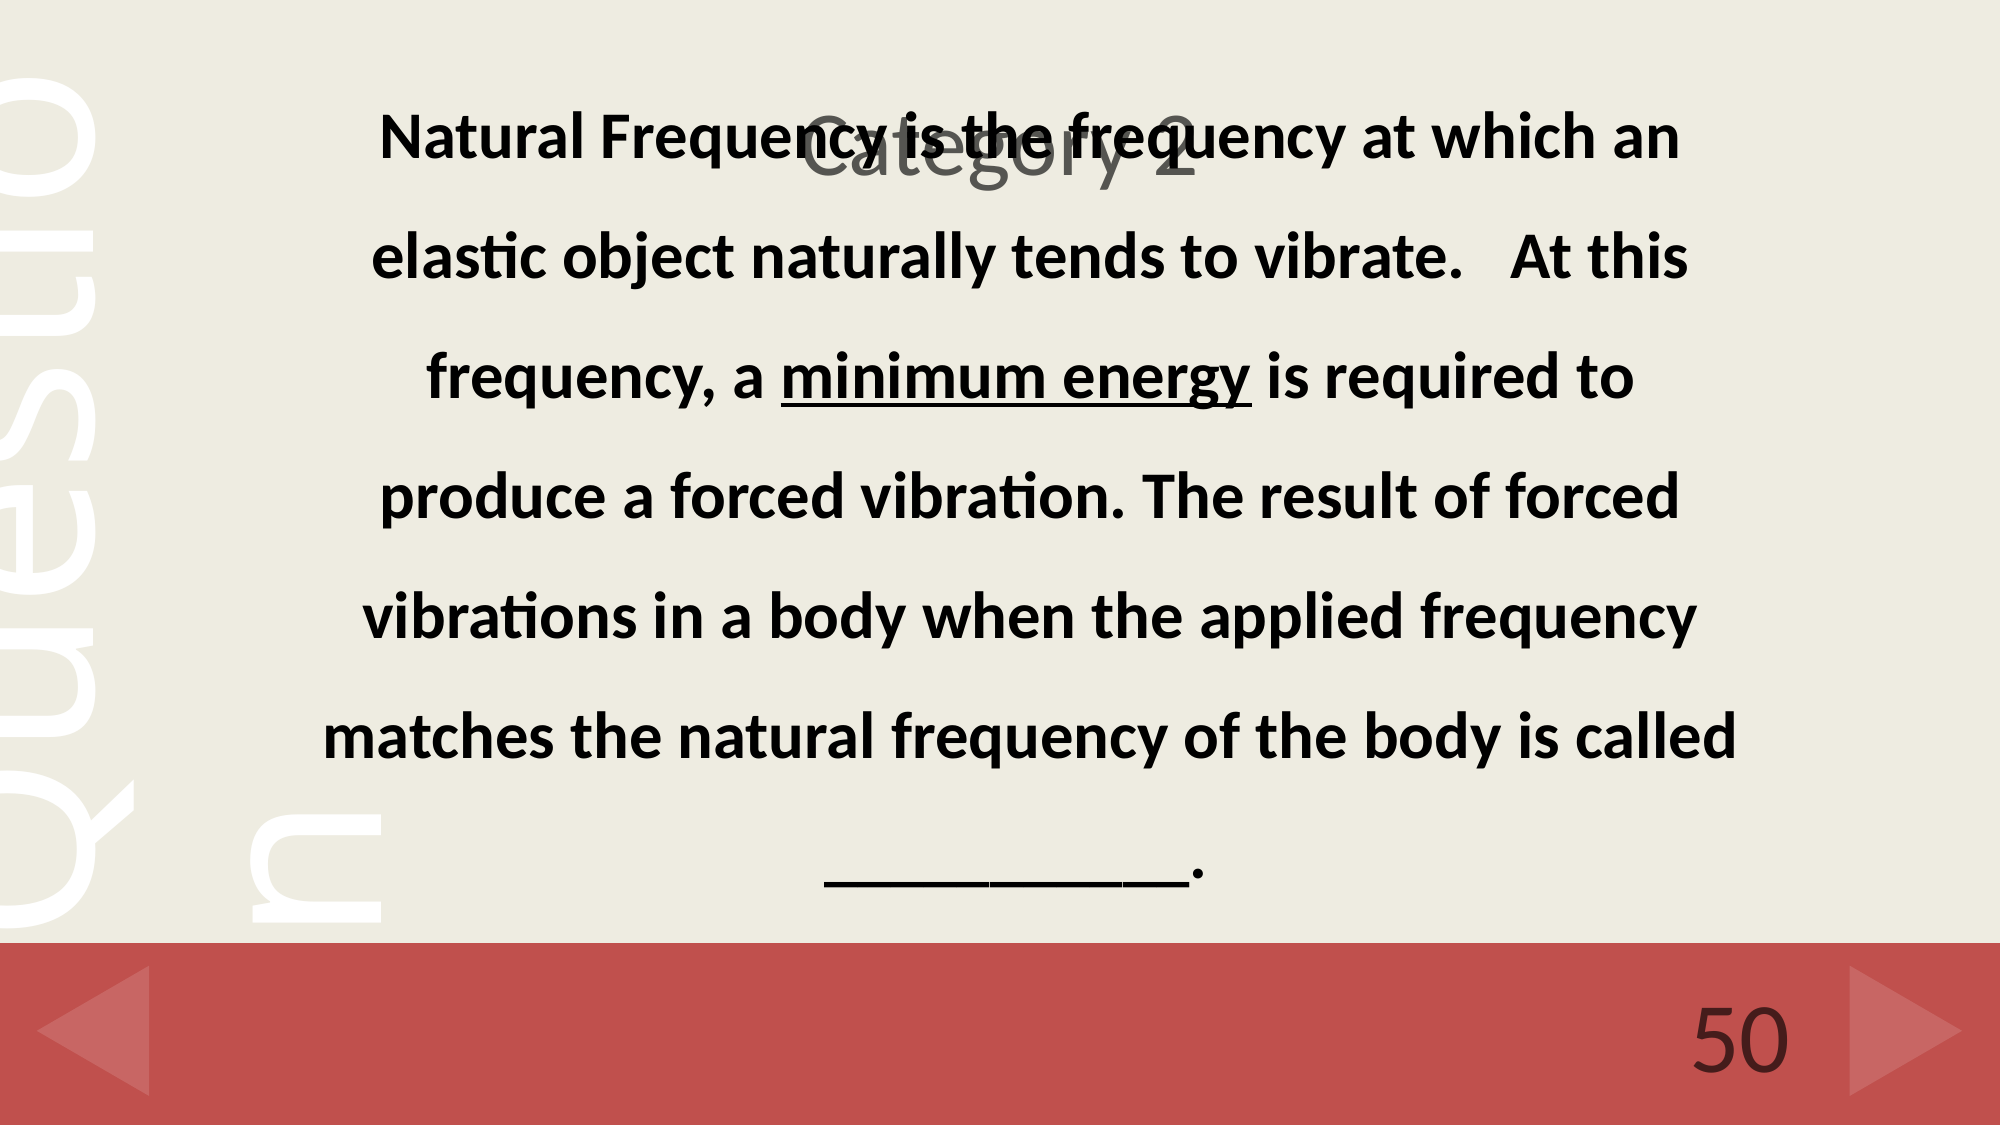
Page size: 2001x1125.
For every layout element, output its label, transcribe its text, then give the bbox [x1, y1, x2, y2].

list 50 [1494, 967, 1806, 1097]
title Category 2 [99, 45, 1900, 233]
list Natural Frequency is the frequency at which an elastic object naturally tends to vibrate. At this frequency, a minimum energy is required to produce a forced vibration. The result of forced vibrations in a body when the applied frequency matches the natural frequency of the body is called ___________. [302, 307, 1760, 636]
